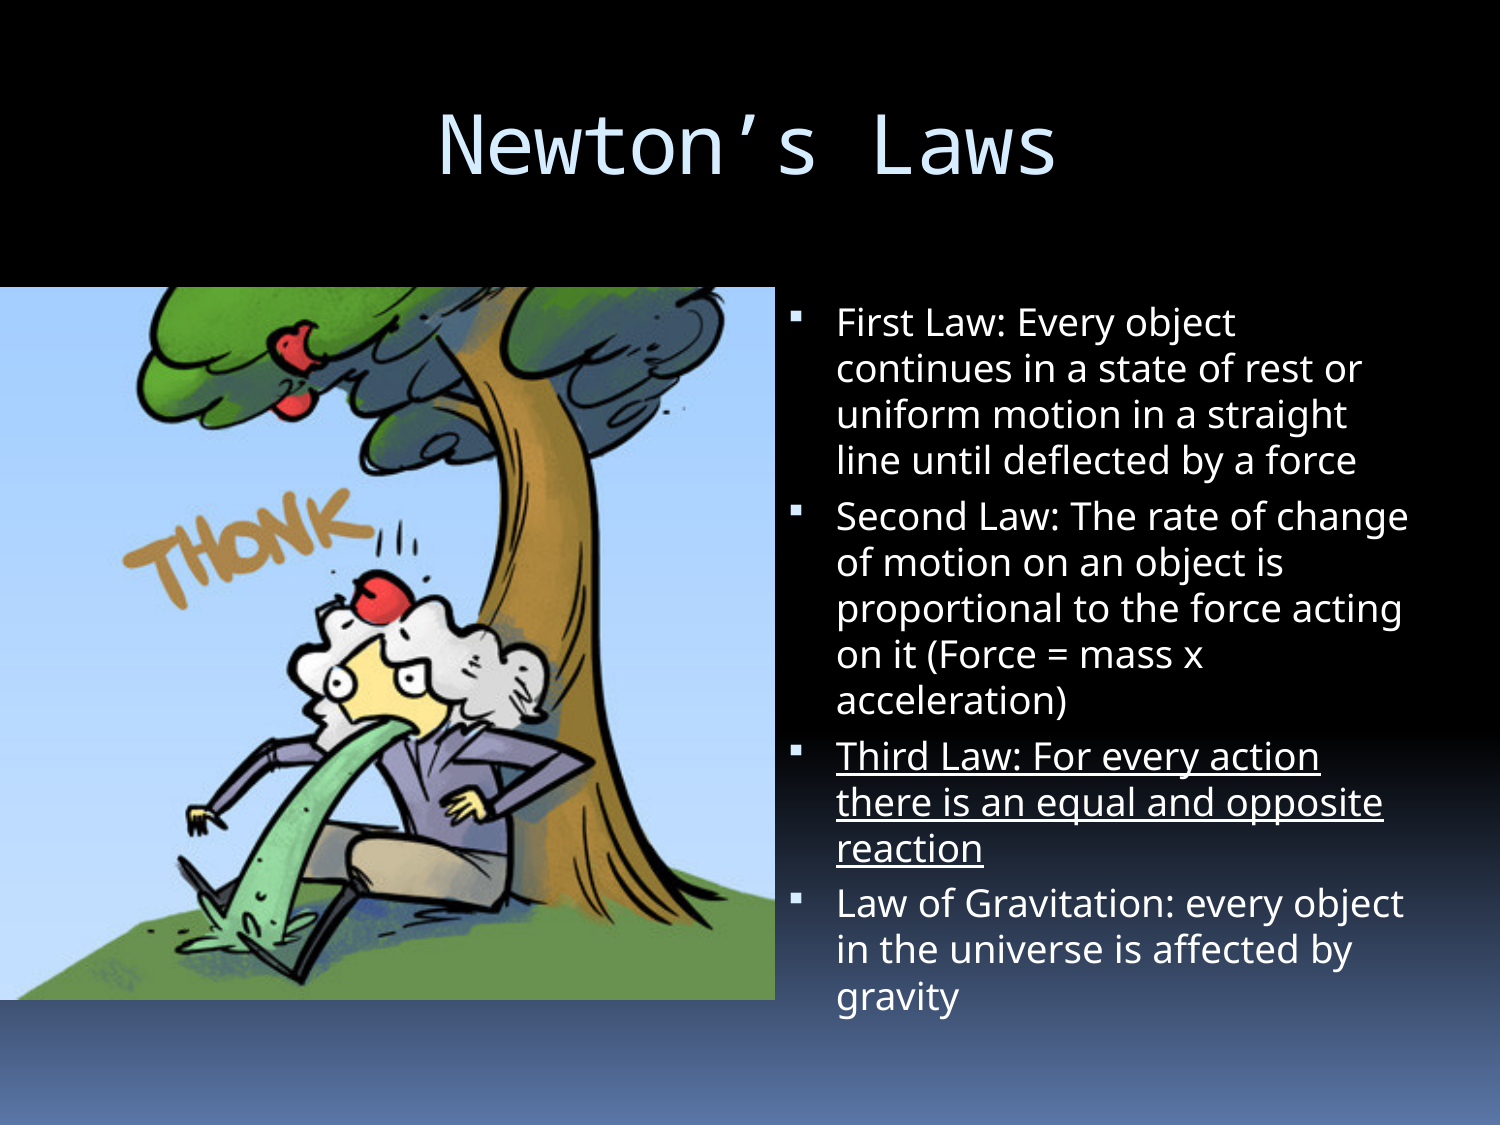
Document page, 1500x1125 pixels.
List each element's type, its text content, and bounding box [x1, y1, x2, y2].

list First Law: Every object continues in a state of rest or uniform motion in a straight line until deflected by a force Second Law: The rate of change of motion on an object is proportional to the force acting on it (Force = mass x acceleration) Third Law: For every action there is an equal and opposite reaction Law of Gravitation: every object in the universe is affected by gravity [763, 290, 1427, 1033]
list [0, 287, 775, 1001]
title Newton’s Laws [75, 83, 1425, 234]
